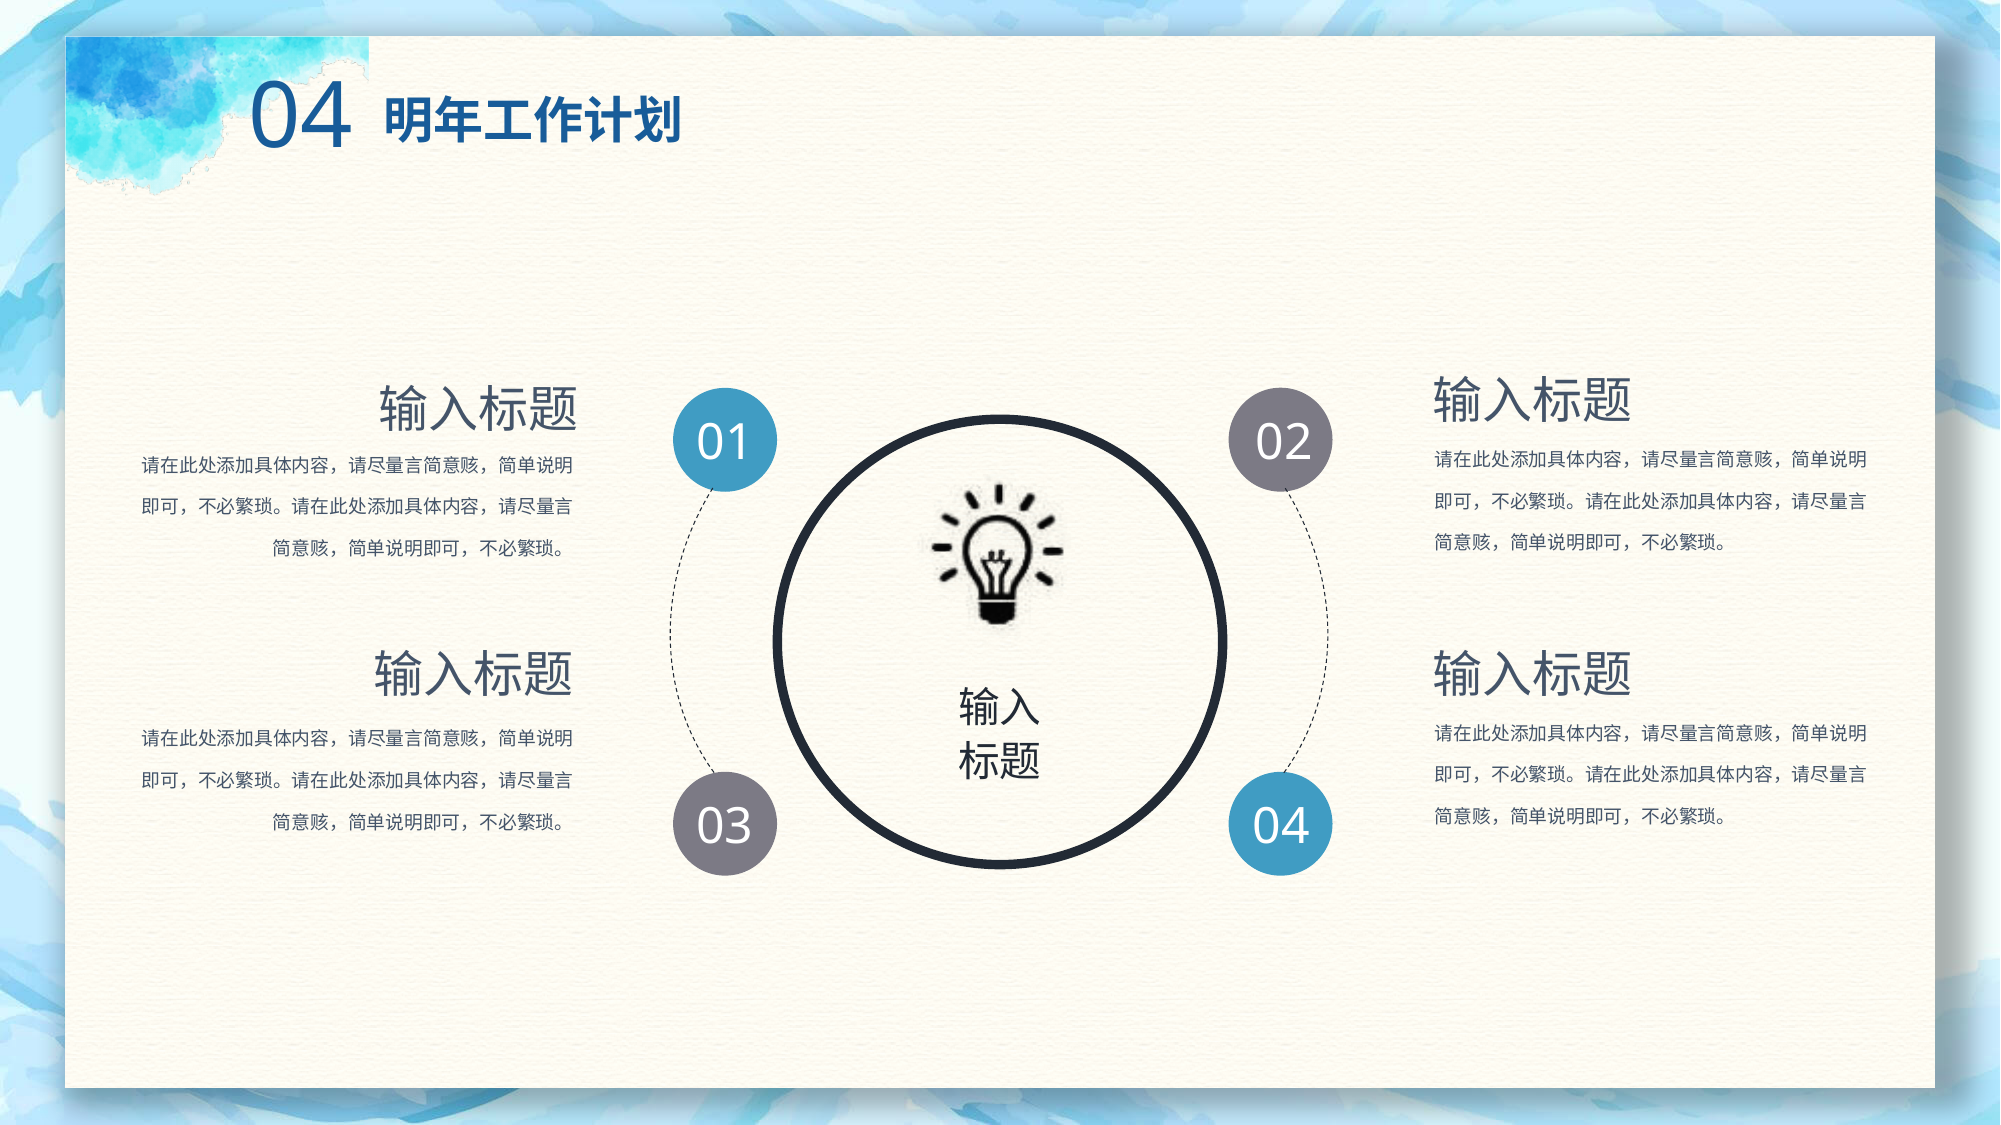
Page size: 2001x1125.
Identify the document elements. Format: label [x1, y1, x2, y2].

text_box [662, 335, 829, 877]
text_box [829, 335, 1347, 877]
text_box [1417, 361, 1898, 563]
text_box [118, 369, 594, 569]
text_box [1417, 634, 1898, 837]
text_box [100, 634, 588, 842]
picture [0, 0, 2000, 1125]
